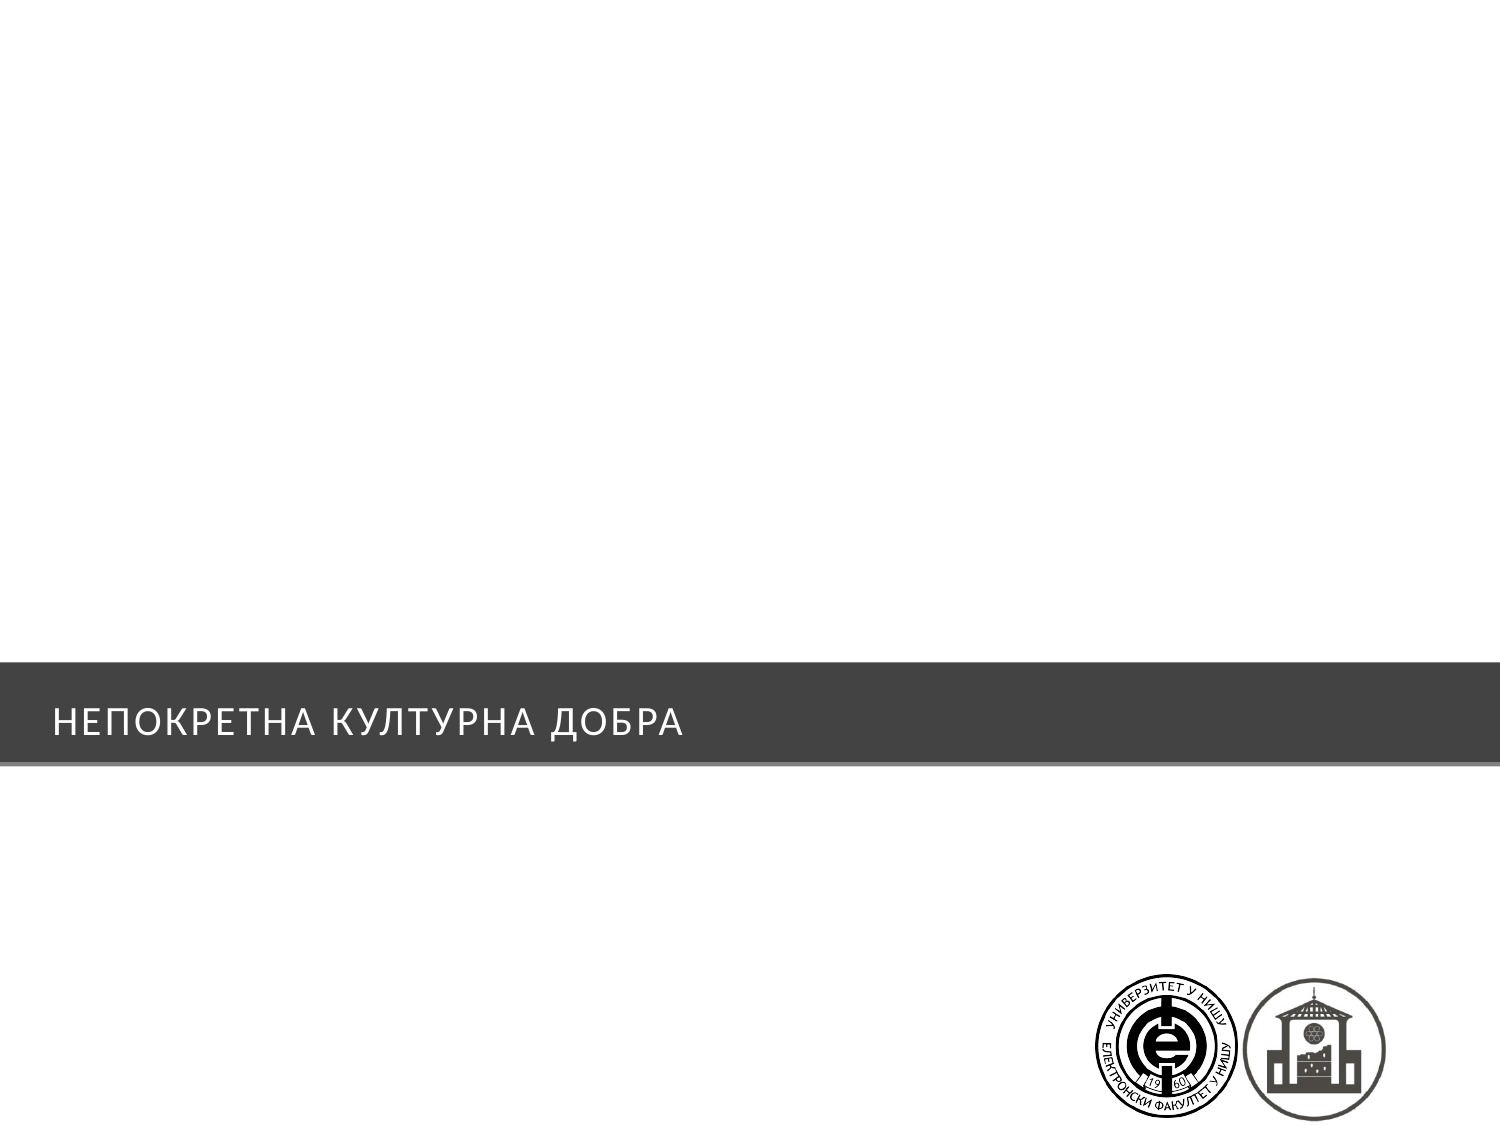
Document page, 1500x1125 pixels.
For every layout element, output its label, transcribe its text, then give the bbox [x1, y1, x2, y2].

picture [1239, 968, 1388, 1123]
title НЕПОКРЕТНА КУЛТУРНА ДОБРА [37, 675, 1225, 763]
picture [1094, 974, 1238, 1118]
